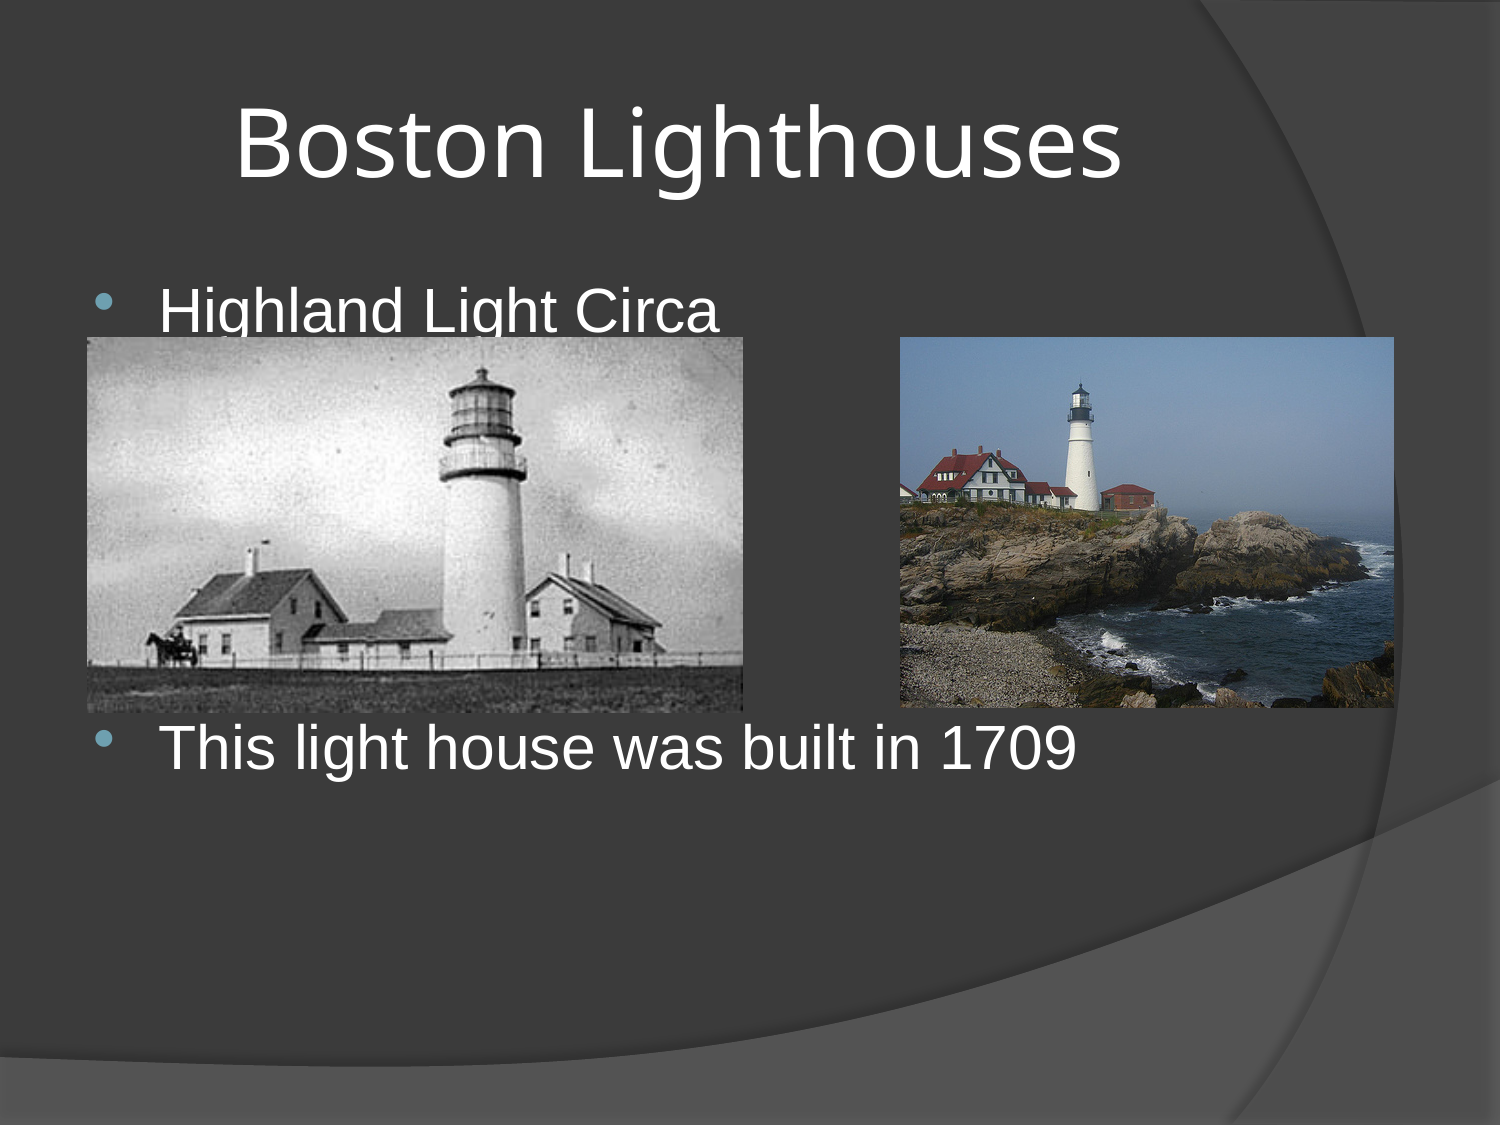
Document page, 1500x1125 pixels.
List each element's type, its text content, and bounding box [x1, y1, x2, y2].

list Highland Light Circa This light house was built in 1709 [75, 262, 1300, 1005]
title Boston Lighthouses [75, 45, 1300, 233]
picture [87, 337, 744, 713]
picture [899, 337, 1394, 709]
